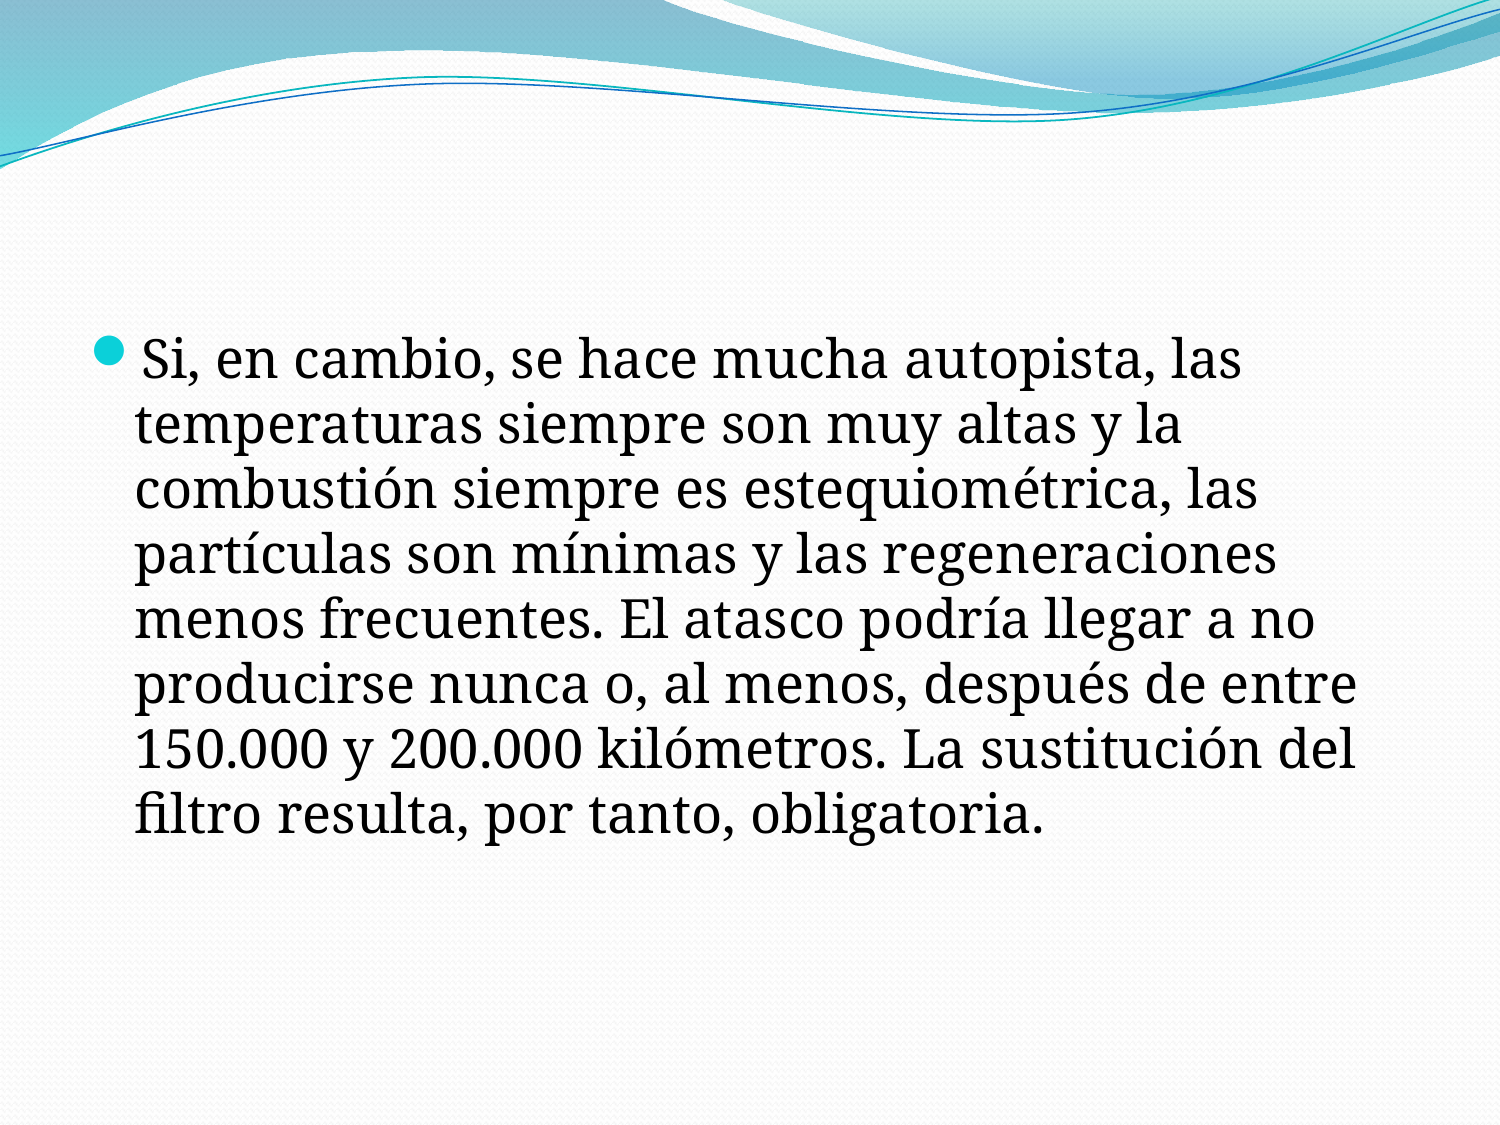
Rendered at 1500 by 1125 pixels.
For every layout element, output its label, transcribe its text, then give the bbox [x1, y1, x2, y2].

list Si, en cambio, se hace mucha autopista, las temperaturas siempre son muy altas y la combustión siempre es estequiométrica, las partículas son mínimas y las regeneraciones menos frecuentes. El atasco podría llegar a no producirse nunca o, al menos, después de entre 150.000 y 200.000 kilómetros. La sustitución del filtro resulta, por tanto, obligatoria. [75, 317, 1425, 1038]
